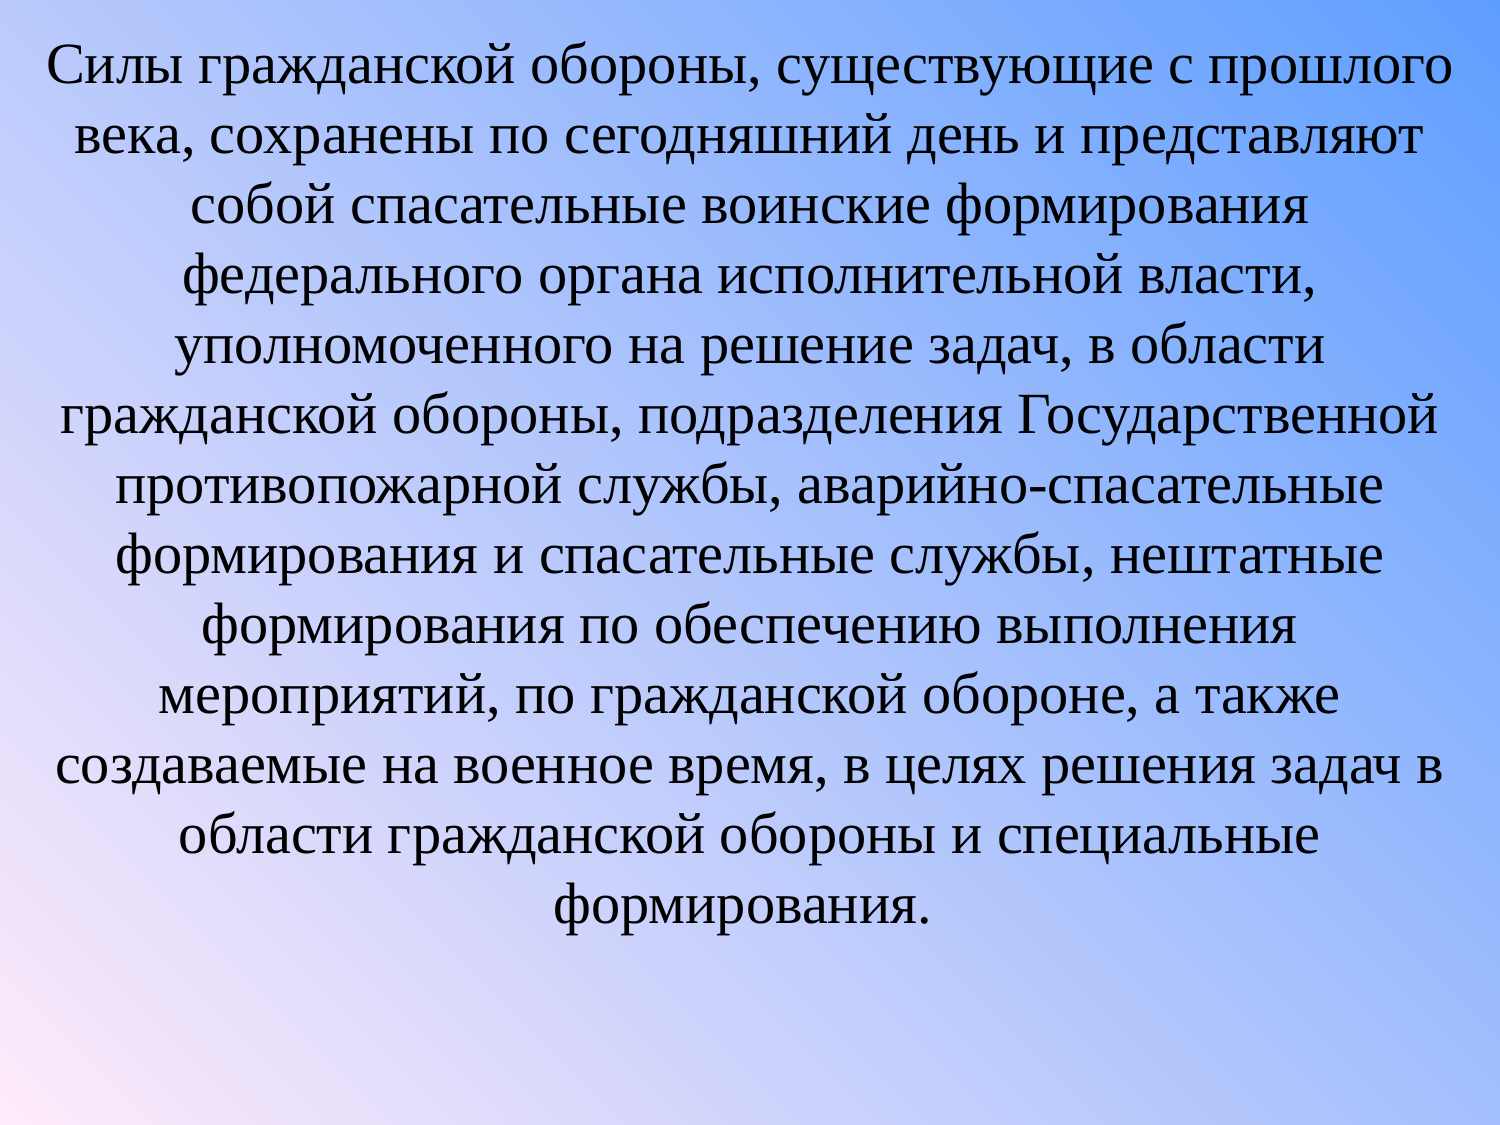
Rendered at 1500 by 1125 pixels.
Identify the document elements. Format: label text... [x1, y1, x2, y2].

title Силы гражданской обороны, существующие с прошлого века, сохранены по сегодняшний день и представляют собой спасательные воинские формирования федерального органа исполнительной власти, уполномоченного на решение задач, в области гражданской обороны, подразделения Государственной противопожарной службы, аварийно-спасательные формирования и спасательные службы, нештатные формирования по обеспечению выполнения мероприятий, по гражданской обороне, а также создаваемые на военное время, в целях решения задач в области гражданской обороны и специальные формирования. [29, 30, 1471, 1000]
